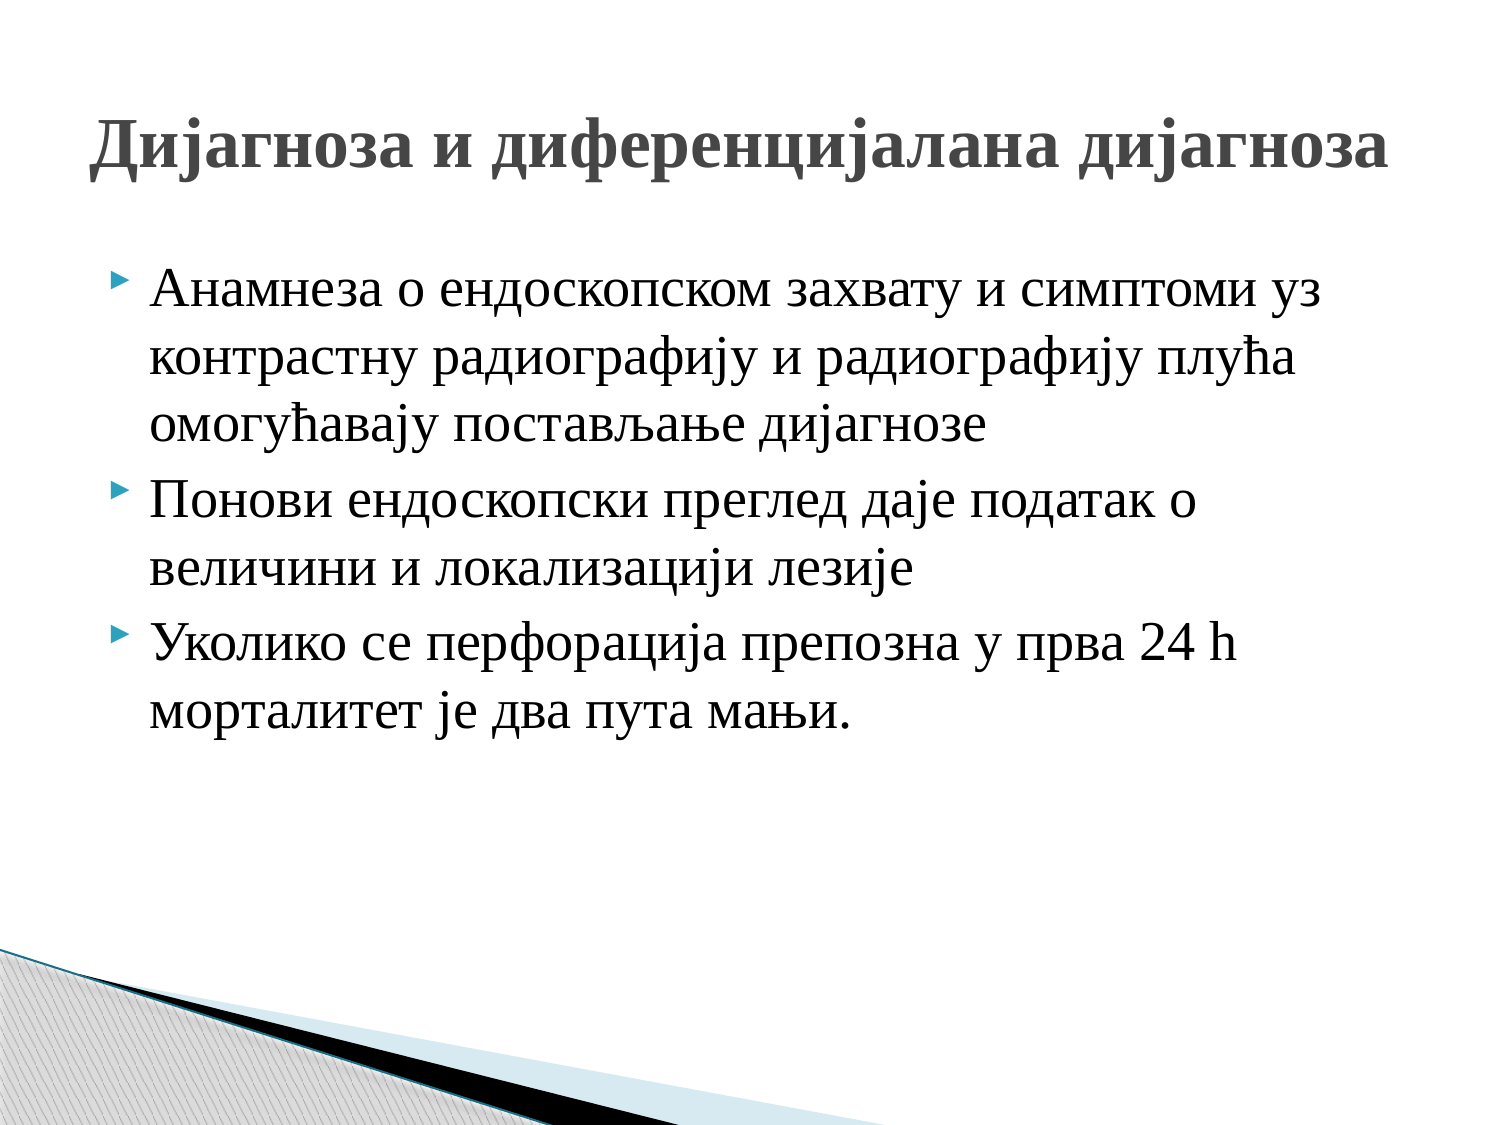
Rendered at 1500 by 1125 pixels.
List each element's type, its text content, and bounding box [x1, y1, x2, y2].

list Анамнеза о ендоскопском захвату и симптоми уз контрастну радиографију и радиографију плућа омогућавају постављање дијагнозе Понови ендоскопски преглед даје податак о величини и локализацији лезије Уколико се перфорација препозна у прва 24 h морталитет је два пута мањи. [75, 243, 1425, 986]
title Дијагноза и диференцијалана дијагноза [75, 45, 1425, 233]
